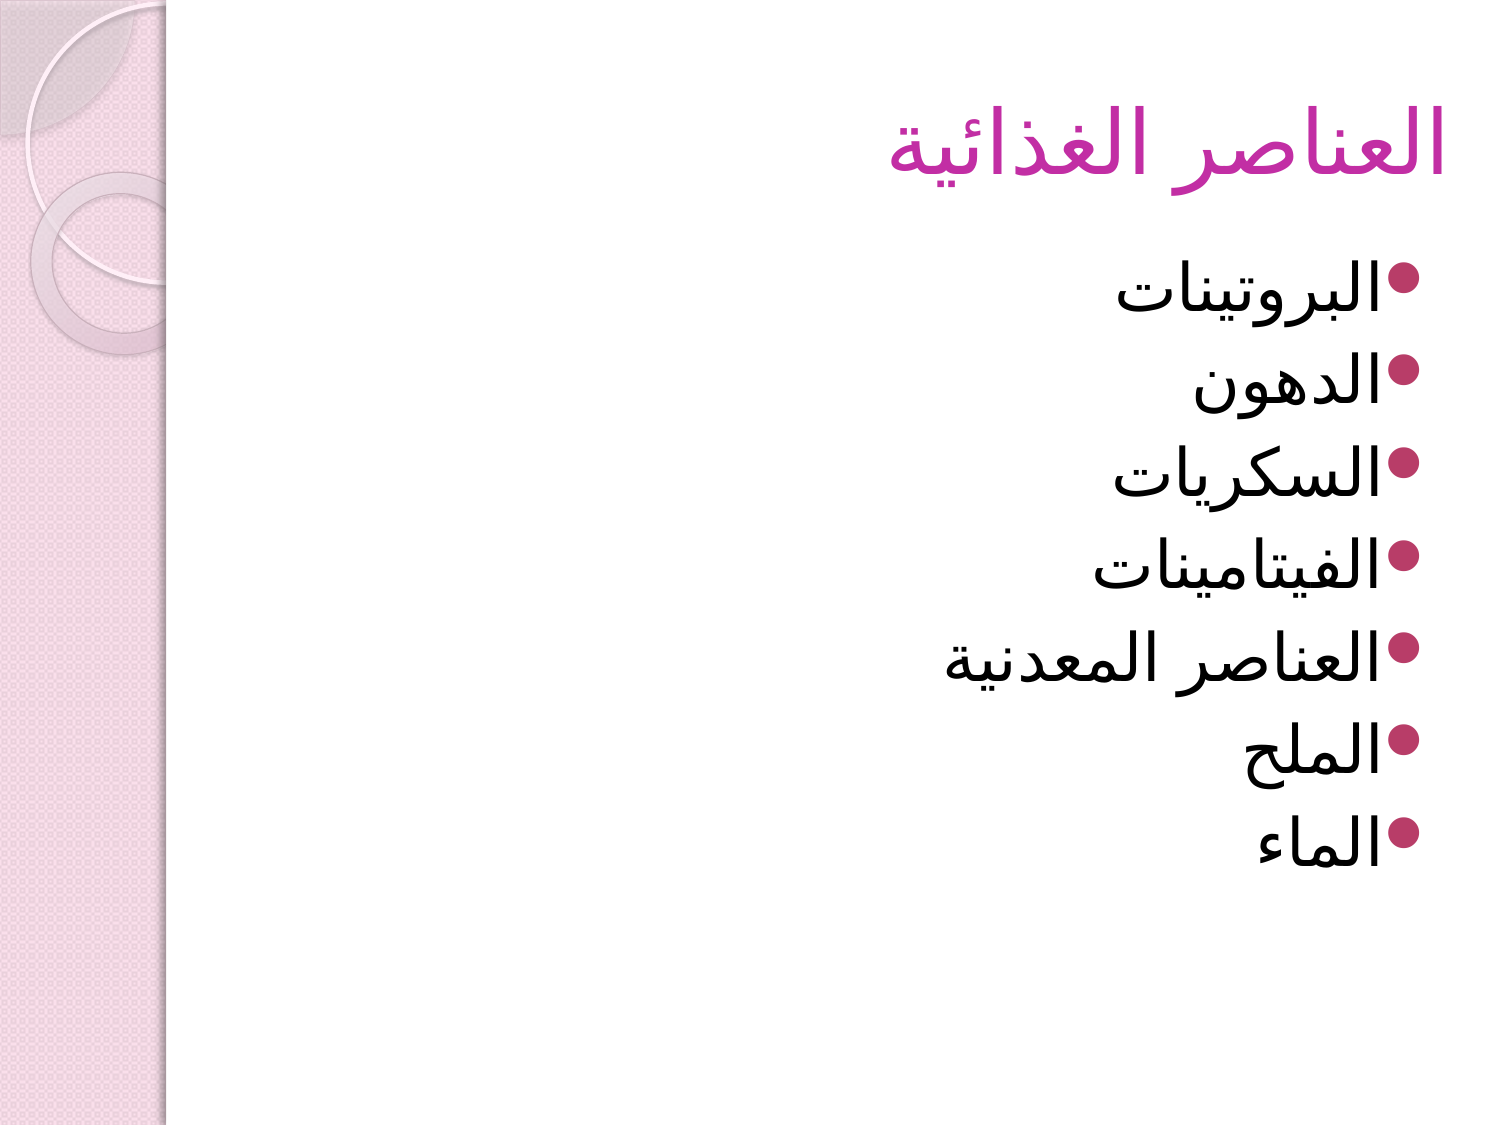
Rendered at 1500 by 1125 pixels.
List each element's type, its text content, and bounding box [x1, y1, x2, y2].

list البروتينات الدهون السكريات الفيتامينات العناصر المعدنية الملح الماء [235, 237, 1466, 1025]
title العناصر الغذائية [235, 45, 1466, 233]
